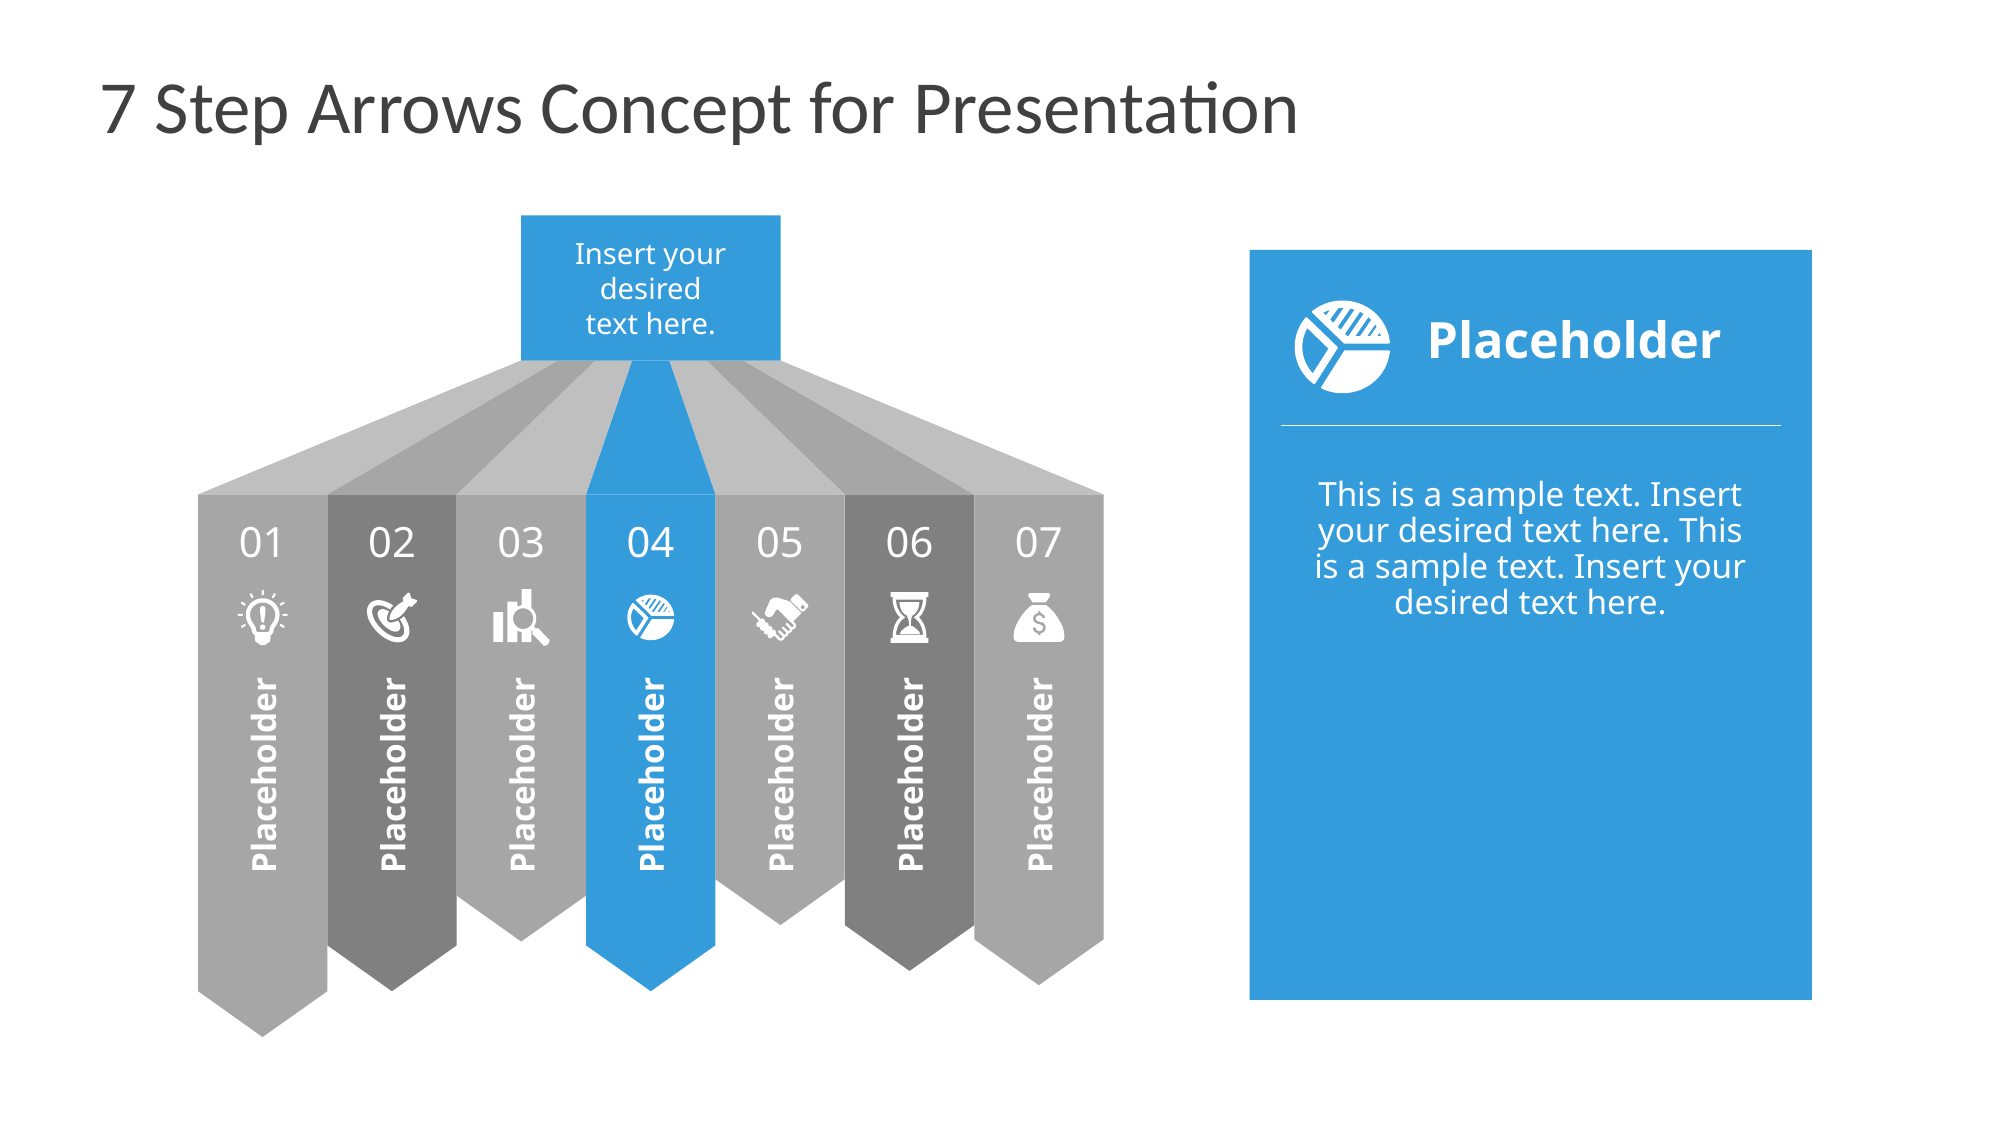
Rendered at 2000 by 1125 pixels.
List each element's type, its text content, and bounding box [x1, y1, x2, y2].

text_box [197, 360, 1104, 1038]
text_box [1249, 249, 1812, 1000]
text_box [1294, 300, 1391, 394]
text_box Insert your desired text here. [538, 235, 763, 341]
text_box This is a sample text. Insert your desired text here. This is a sample text. Insert your desired text here. [1288, 470, 1773, 629]
text_box [521, 215, 781, 358]
title 7 Step Arrows Concept for Presentation [99, 45, 1900, 162]
text_box Placeholder [1426, 308, 1776, 369]
